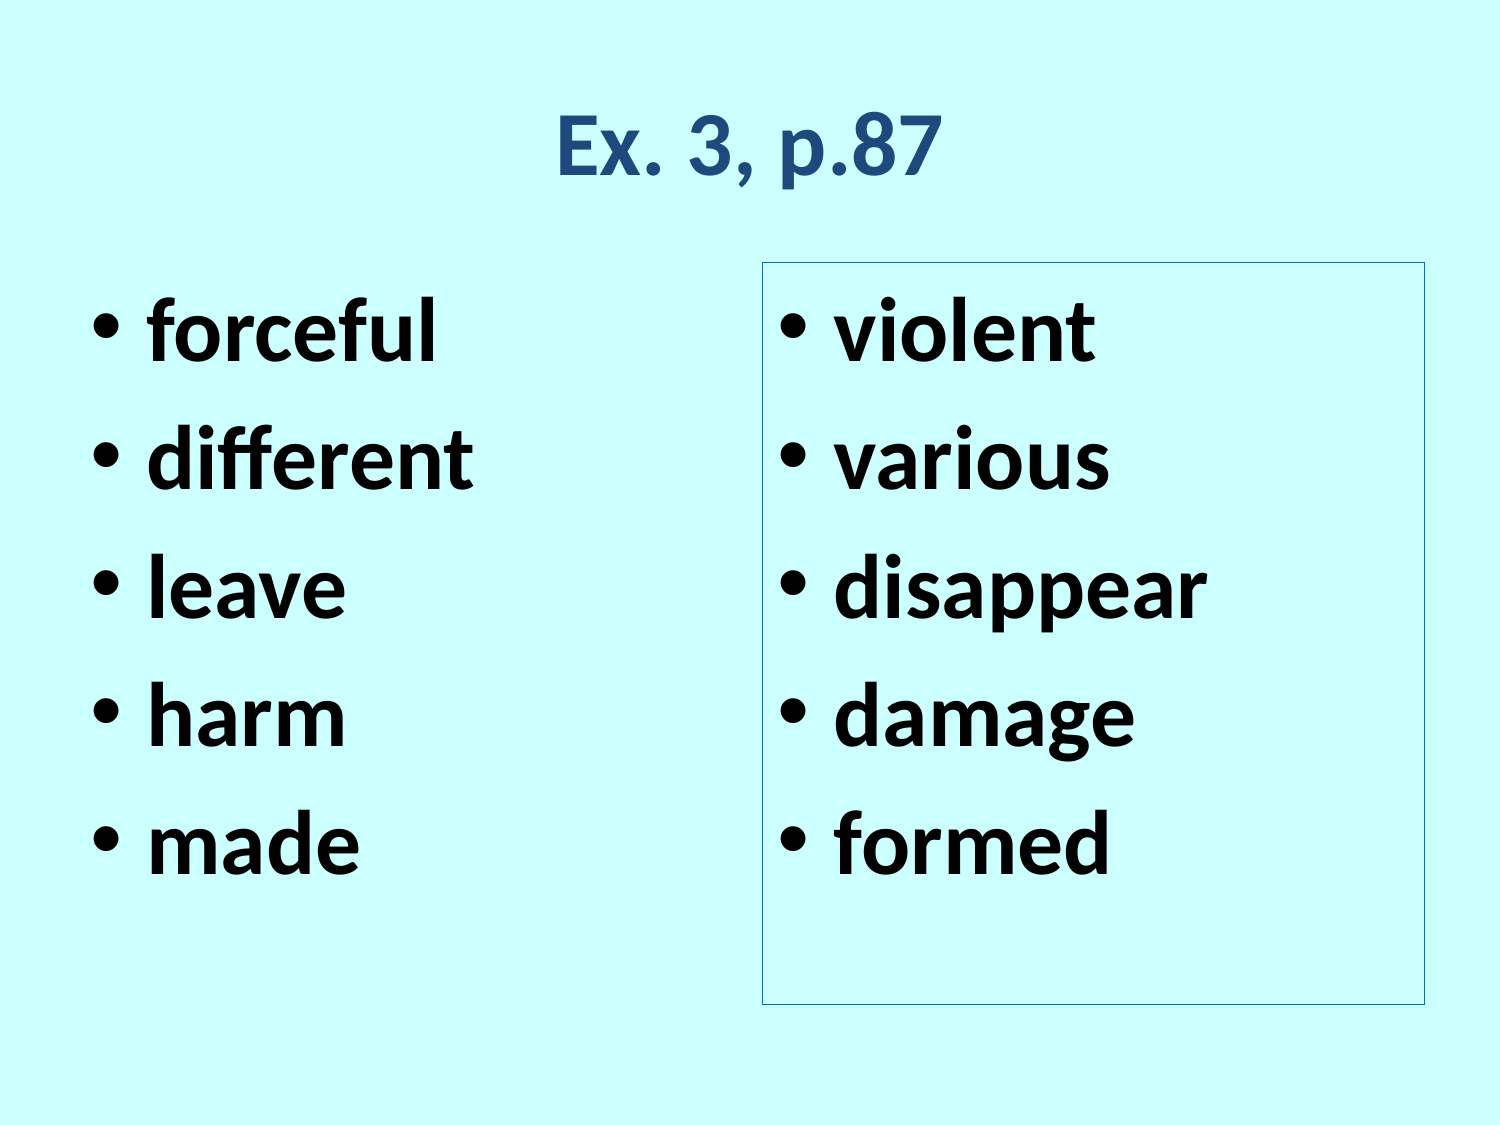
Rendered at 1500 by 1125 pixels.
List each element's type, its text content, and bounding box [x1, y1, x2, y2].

title Ex. 3, p.87 [75, 45, 1425, 233]
list violent various disappear damage formed [762, 262, 1425, 1005]
list forceful different leave harm made [75, 262, 738, 1005]
